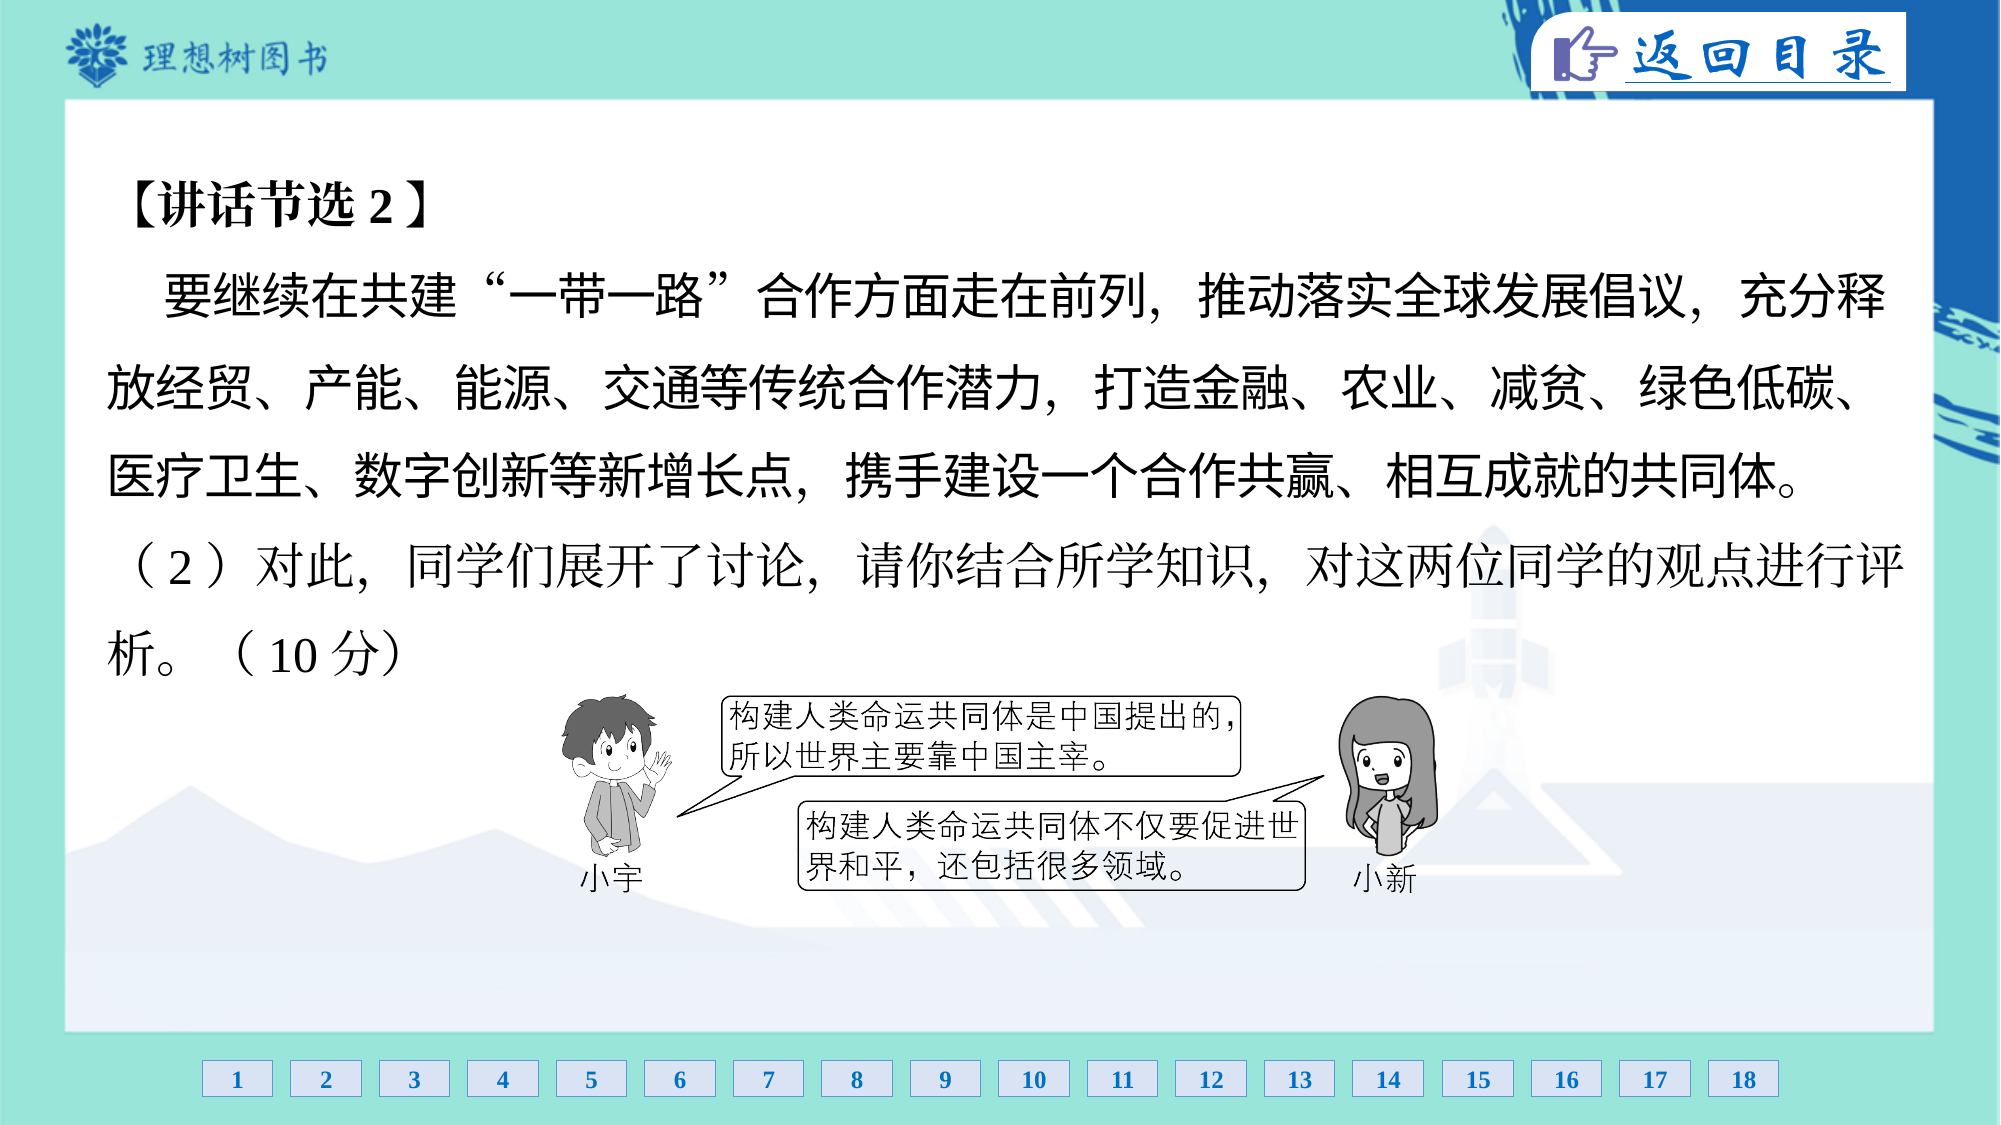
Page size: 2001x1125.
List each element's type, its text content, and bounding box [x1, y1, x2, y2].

text_box （2）对此，同学们展开了讨论，请你结合所学知识，对这两位同学的观点进行评 析。（10分） [106, 502, 1895, 673]
text_box 【讲话节选2】 要继续在共建“一带一路”合作方面走在前列，推动落实全球发展倡议，充分释 放经贸、产能、能源、交通等传统合作潜力，打造金融、农业、减贫、绿色低碳、 医疗卫生、数字创新等新增长点，携手建设一个合作共赢、相互成就的共同体。 [106, 141, 1895, 495]
picture [0, 0, 2000, 1125]
